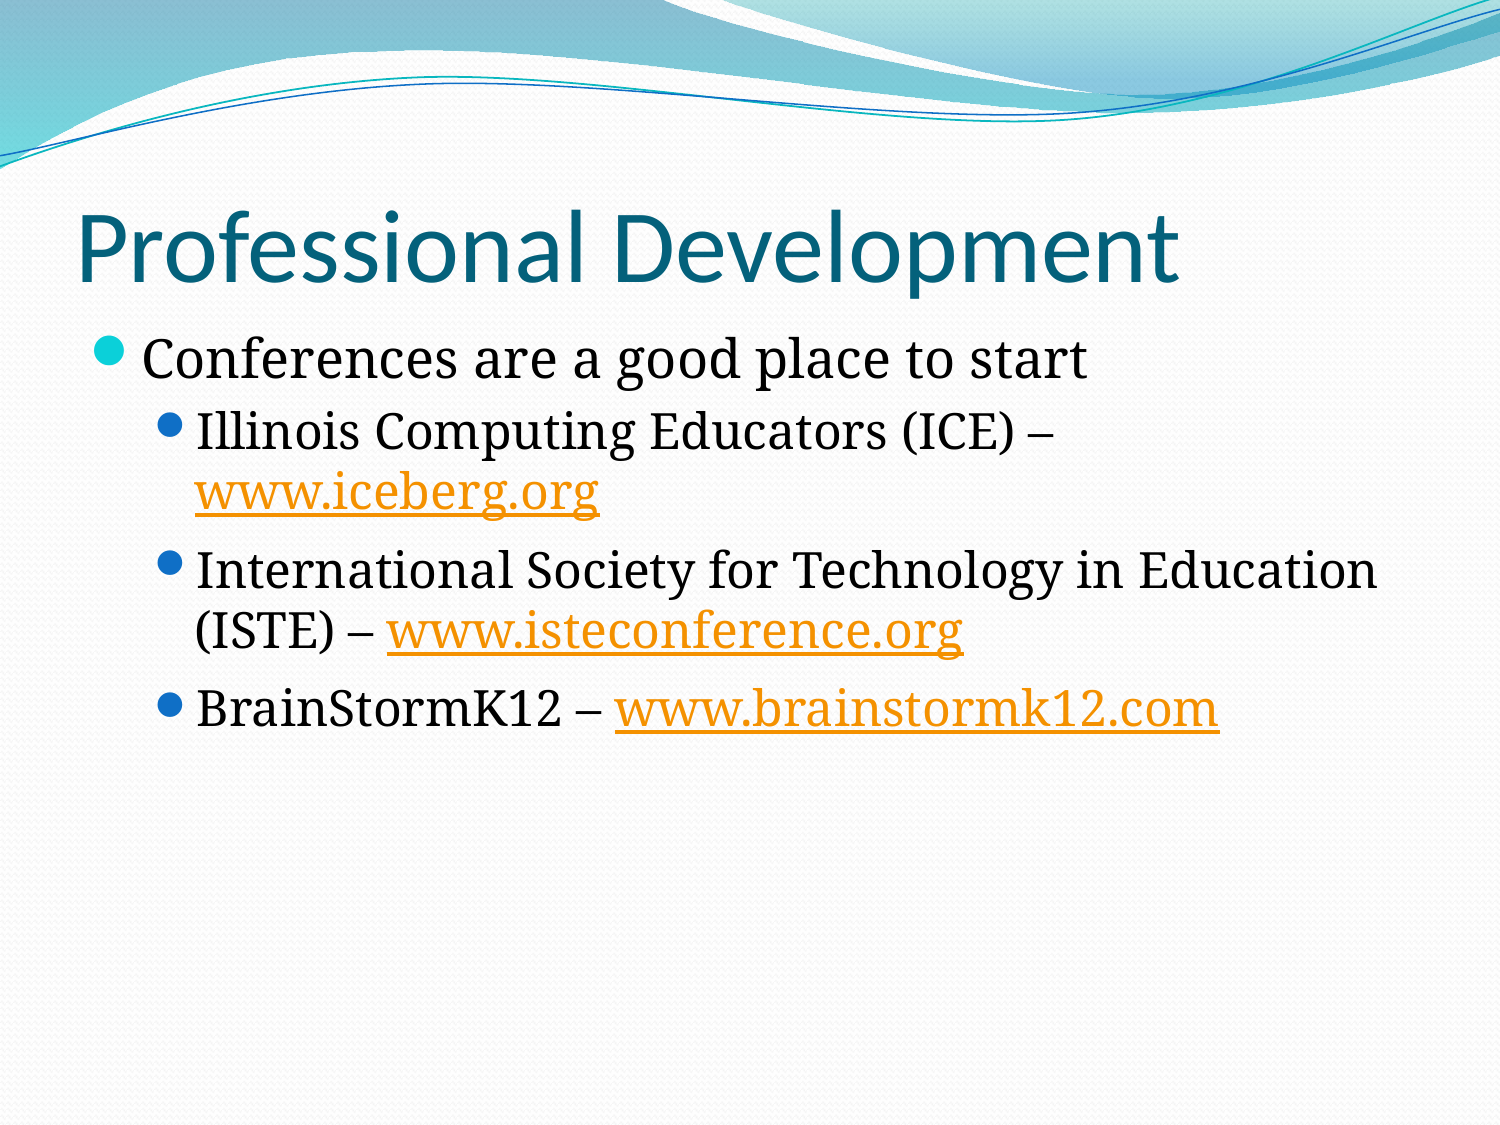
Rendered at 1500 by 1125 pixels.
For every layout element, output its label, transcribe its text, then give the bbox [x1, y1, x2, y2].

title Professional Development [75, 115, 1425, 303]
list Conferences are a good place to start Illinois Computing Educators (ICE) – www.iceberg.org International Society for Technology in Education (ISTE) – www.isteconference.org BrainStormK12 – www.brainstormk12.com [75, 317, 1425, 1038]
